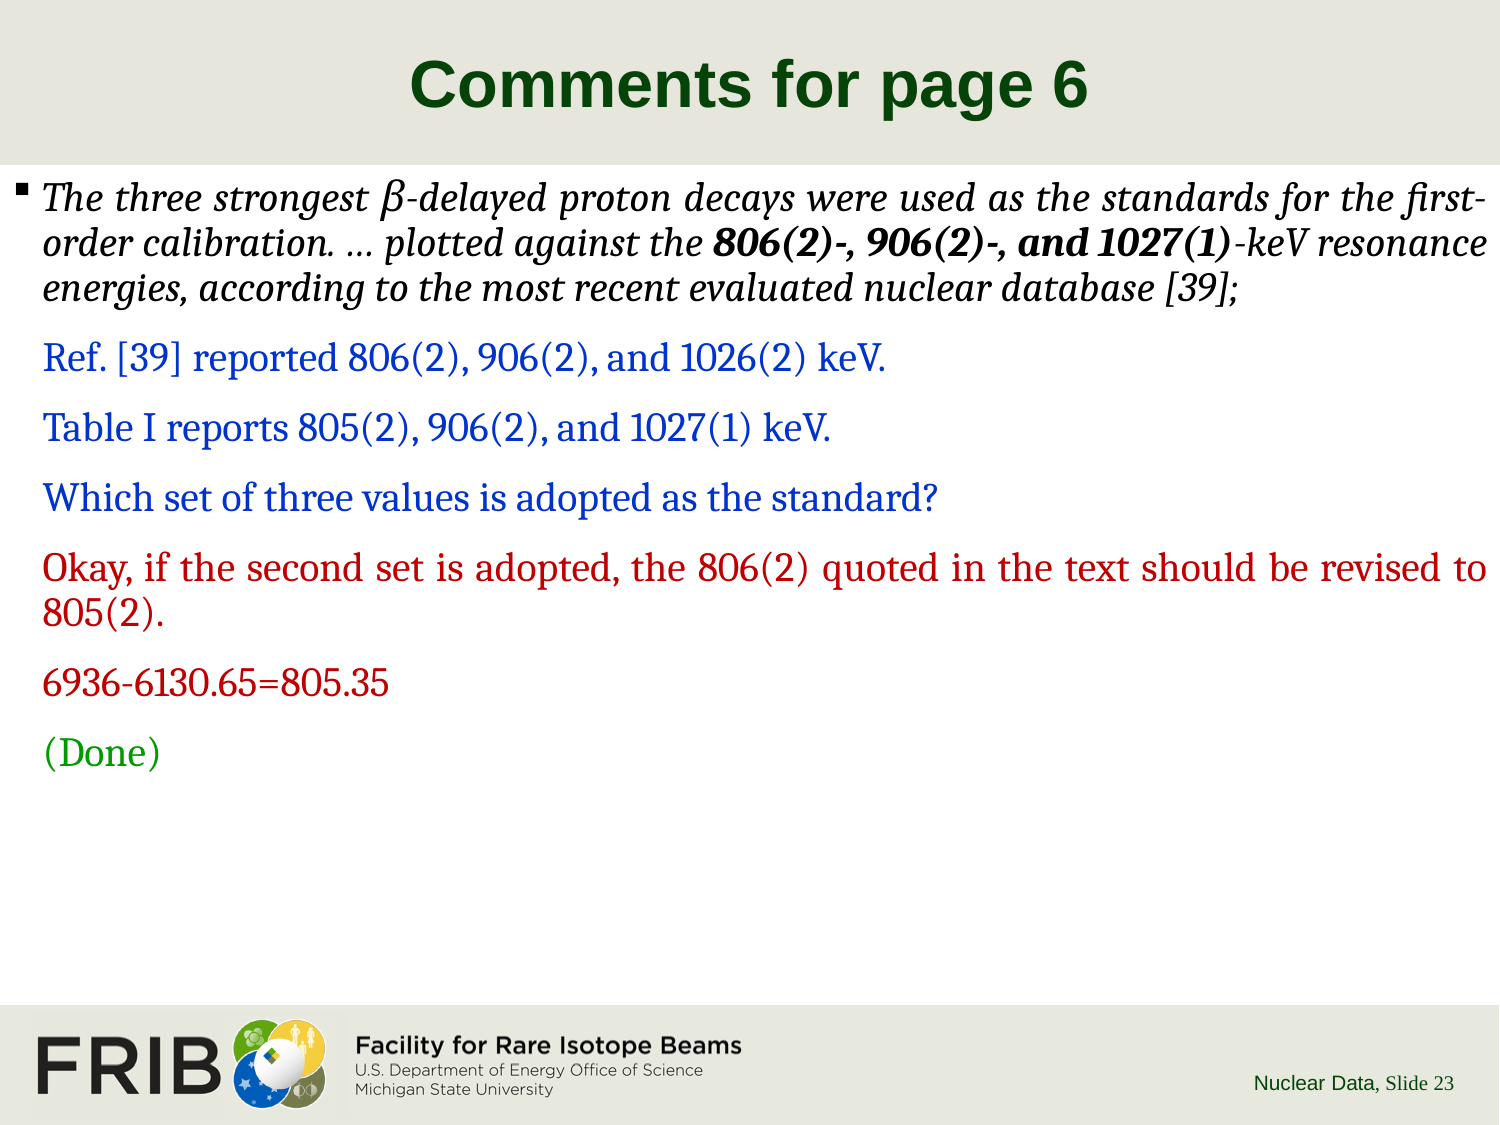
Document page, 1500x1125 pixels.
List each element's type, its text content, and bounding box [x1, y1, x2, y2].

slide_number , Slide 23 [1374, 1042, 1500, 1103]
title Comments for page 6 [11, 46, 1489, 128]
picture [0, 0, 1500, 165]
picture [0, 1005, 1499, 1125]
footer Nuclear Data [679, 1042, 1374, 1103]
list The three strongest β-delayed proton decays were used as the standards for the first-order calibration. … plotted against the 806(2)-, 906(2)-, and 1027(1)-keV resonance energies, according to the most recent evaluated nuclear database [39]; Ref. [39] reported 806(2), 906(2), and 1026(2) keV. Table I reports 805(2), 906(2), and 1027(1) keV. Which set of three values is adopted as the standard? Okay, if the second set is adopted, the 806(2) quoted in the text should be revised to 805(2). 6936-6130.65=805.35 (Done) [12, 174, 1488, 1000]
